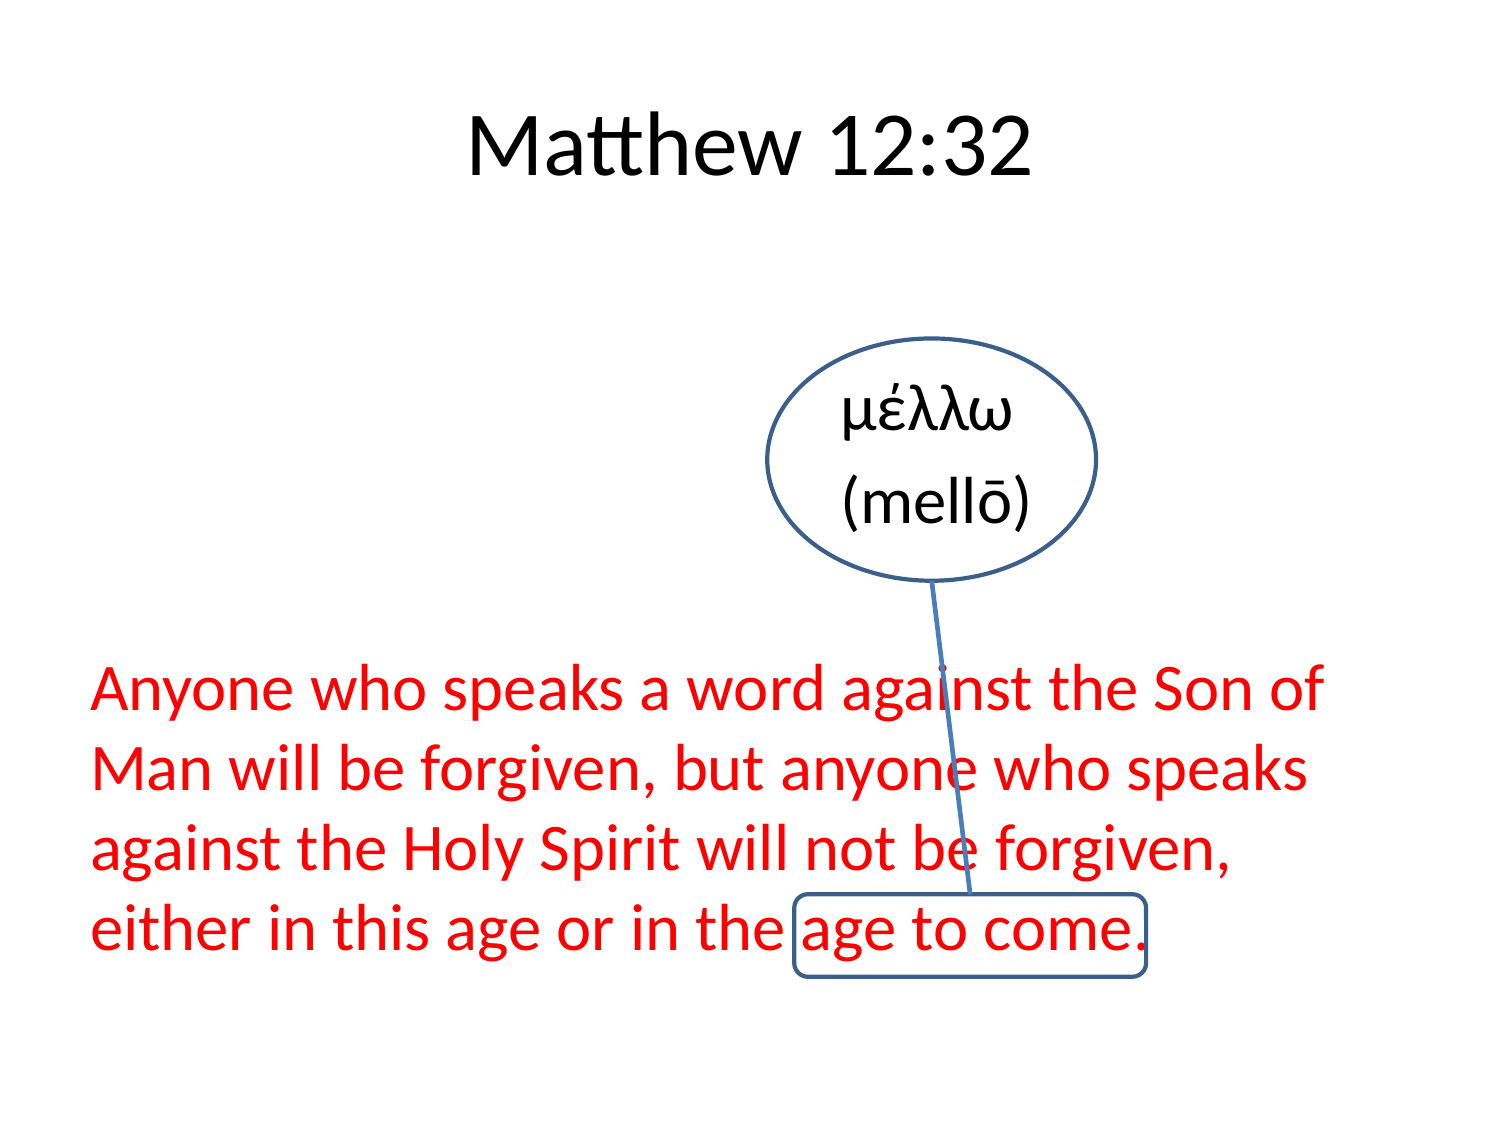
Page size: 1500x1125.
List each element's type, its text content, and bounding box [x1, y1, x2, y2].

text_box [931, 580, 971, 895]
title Matthew 12:32 [75, 45, 1425, 233]
list μέλλω (mellō) Anyone who speaks a word against the Son of Man will be forgiven, but anyone who speaks against the Holy Spirit will not be forgiven, either in this age or in the age to come. [75, 262, 1425, 1005]
text_box [792, 892, 1149, 979]
text_box [765, 336, 1099, 583]
